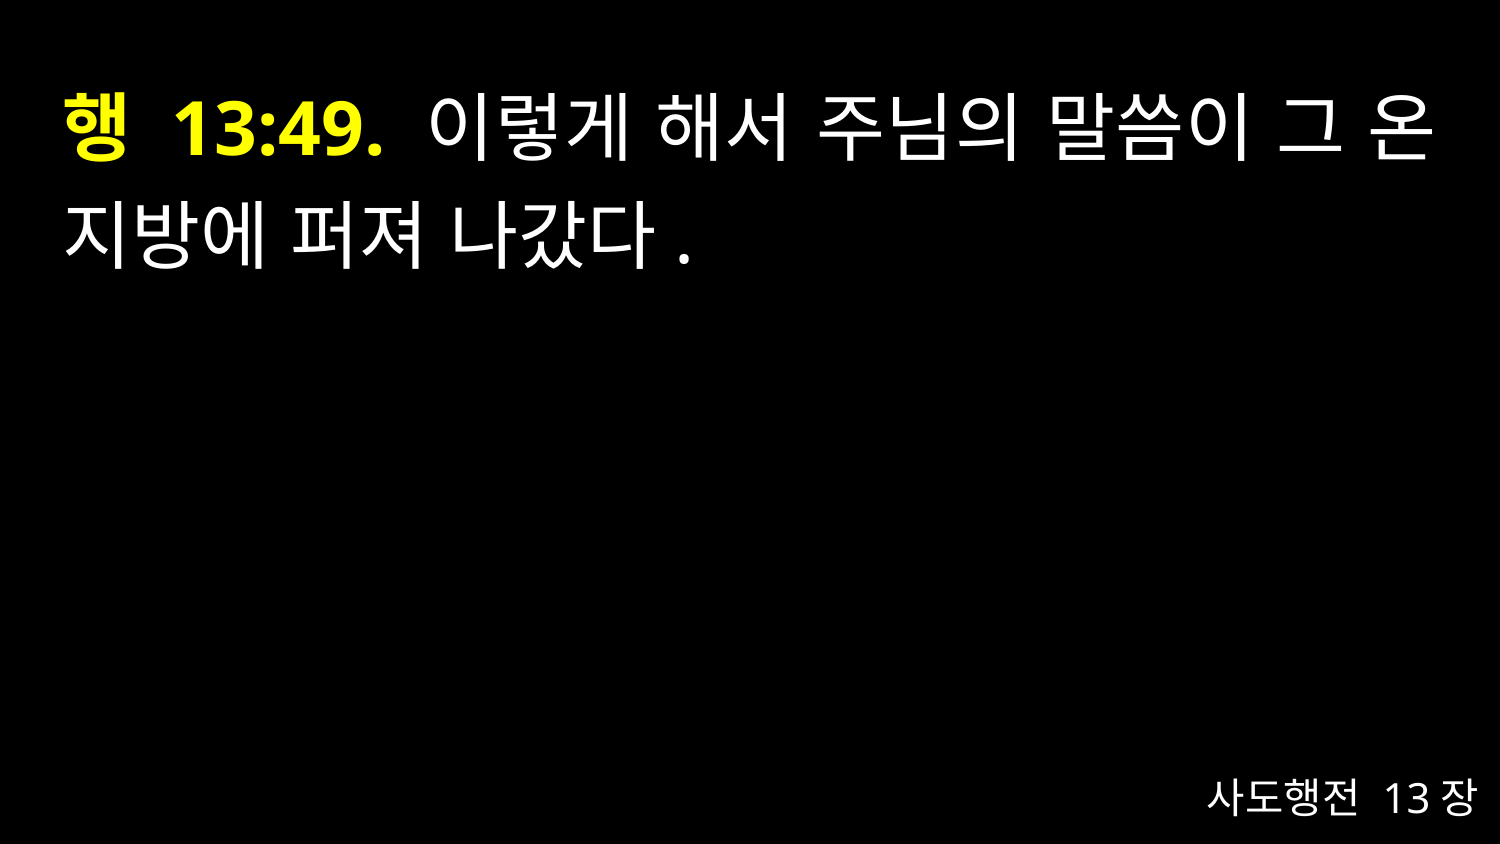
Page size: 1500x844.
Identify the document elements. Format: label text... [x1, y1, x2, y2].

title 행 13:49. 이렇게 해서 주님의 말씀이 그 온 지방에 퍼져 나갔다. [0, 0, 1500, 844]
subtitle 사도행전 13장 [916, 770, 1500, 844]
